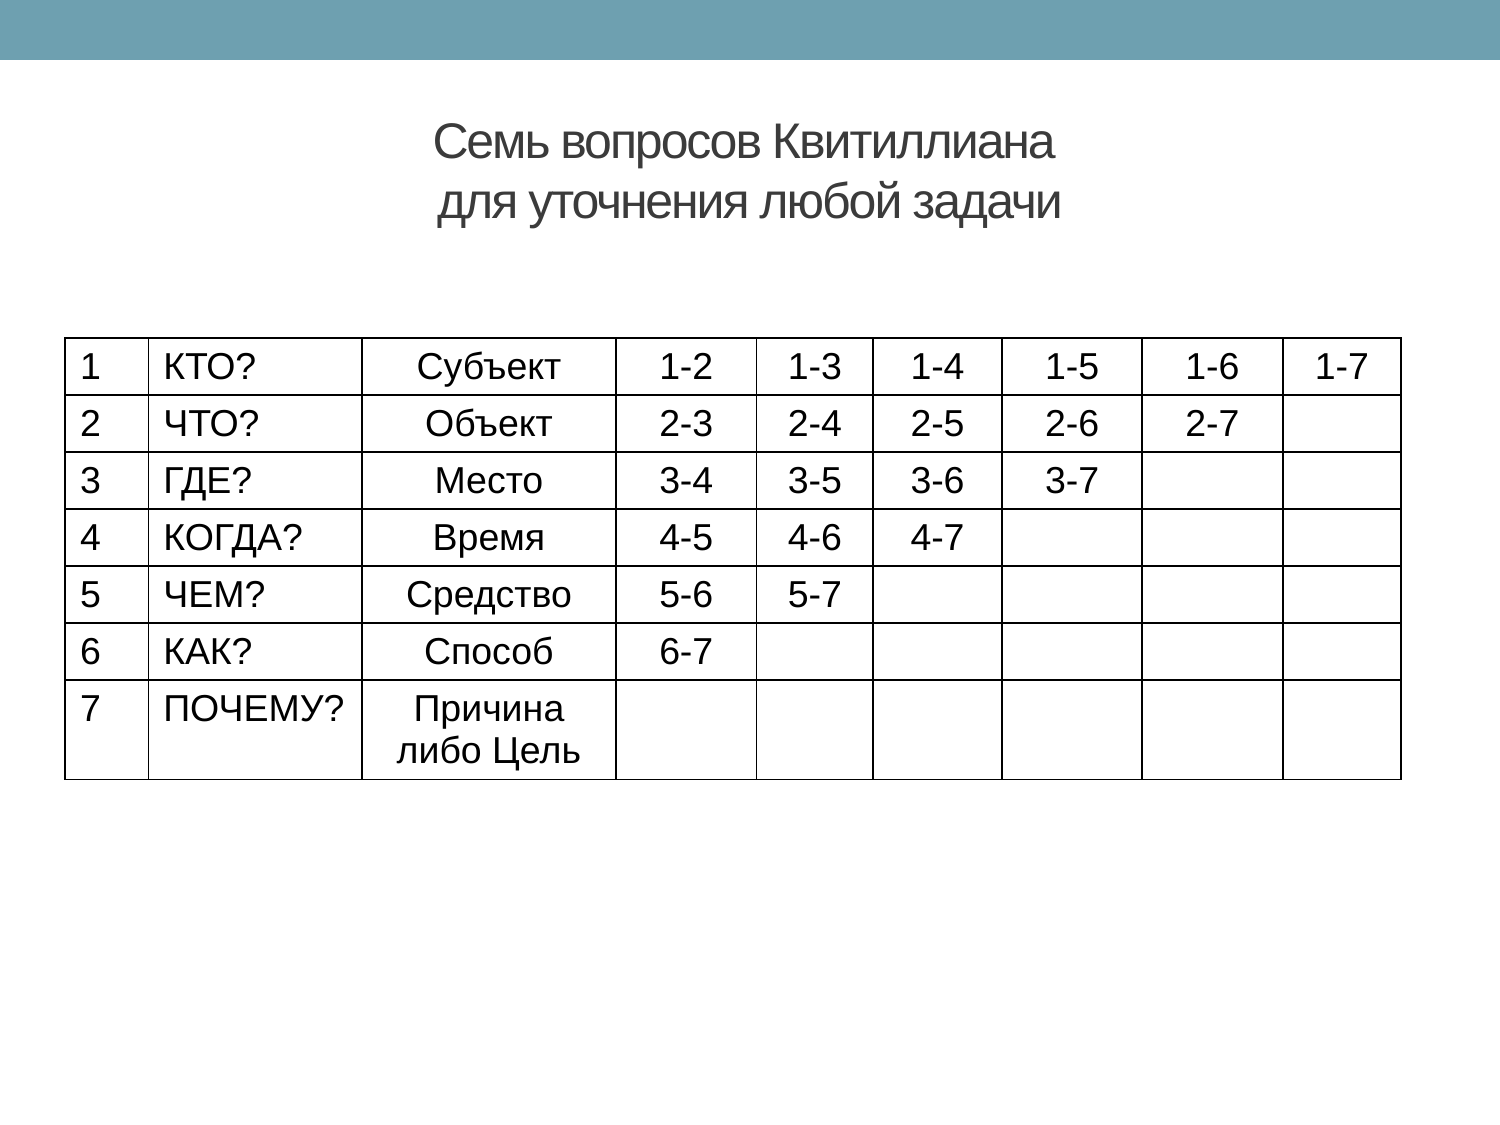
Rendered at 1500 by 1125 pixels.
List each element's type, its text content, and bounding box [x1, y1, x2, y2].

table_cell [1284, 624, 1400, 679]
table_cell [1143, 567, 1282, 622]
table_cell Причина либо Цель [363, 681, 615, 779]
table_header 1-5 [1003, 339, 1141, 394]
table_cell Место [363, 453, 615, 508]
table_cell [617, 681, 756, 779]
table_header 1-6 [1143, 339, 1282, 394]
table_cell [1003, 510, 1141, 565]
table_cell 4-6 [757, 510, 872, 565]
table_cell [1143, 453, 1282, 508]
table_cell [1284, 681, 1400, 779]
table_cell 6 [66, 624, 148, 679]
table_header 1-3 [757, 339, 872, 394]
table_cell 3-7 [1003, 453, 1141, 508]
table_cell 3-4 [617, 453, 756, 508]
table_cell 2 [66, 396, 148, 451]
table_cell [757, 681, 872, 779]
table_cell [757, 624, 872, 679]
table_header КТО? [149, 339, 361, 394]
table_cell 2-6 [1003, 396, 1141, 451]
table_header Субъект [363, 339, 615, 394]
table_header 1-7 [1284, 339, 1400, 394]
table_cell 5-7 [757, 567, 872, 622]
table_cell 4 [66, 510, 148, 565]
table_cell [1284, 510, 1400, 565]
table_cell 3-6 [874, 453, 1001, 508]
table_cell [1284, 567, 1400, 622]
table_cell КАК? [149, 624, 361, 679]
table_cell 5-6 [617, 567, 756, 622]
table_cell [1003, 624, 1141, 679]
table_cell 2-4 [757, 396, 872, 451]
table_cell [1003, 567, 1141, 622]
table_cell [1284, 453, 1400, 508]
table_cell [1284, 396, 1400, 451]
table_cell Объект [363, 396, 615, 451]
table_cell ГДЕ? [149, 453, 361, 508]
table_cell ЧТО? [149, 396, 361, 451]
table_cell [1003, 681, 1141, 779]
table_cell [874, 624, 1001, 679]
table_cell 7 [66, 681, 148, 779]
table_cell 2-3 [617, 396, 756, 451]
table_cell Способ [363, 624, 615, 679]
table_cell [874, 567, 1001, 622]
table_cell Средство [363, 567, 615, 622]
table_header 1 [66, 339, 148, 394]
table_cell 2-5 [874, 396, 1001, 451]
table_cell ПОЧЕМУ? [149, 681, 361, 779]
table_cell [1143, 510, 1282, 565]
table_cell 4-7 [874, 510, 1001, 565]
table_cell 4-5 [617, 510, 756, 565]
title Семь вопросов Квитиллиана для уточнения любой задачи [75, 87, 1425, 250]
table_cell 3-5 [757, 453, 872, 508]
table_header 1-2 [617, 339, 756, 394]
table_cell 6-7 [617, 624, 756, 679]
table_header 1-4 [874, 339, 1001, 394]
table_cell [1143, 681, 1282, 779]
table_cell 2-7 [1143, 396, 1282, 451]
table_cell КОГДА? [149, 510, 361, 565]
table_cell 3 [66, 453, 148, 508]
table_cell Время [363, 510, 615, 565]
table_cell ЧЕМ? [149, 567, 361, 622]
table_cell 5 [66, 567, 148, 622]
table_cell [1143, 624, 1282, 679]
table_cell [874, 681, 1001, 779]
